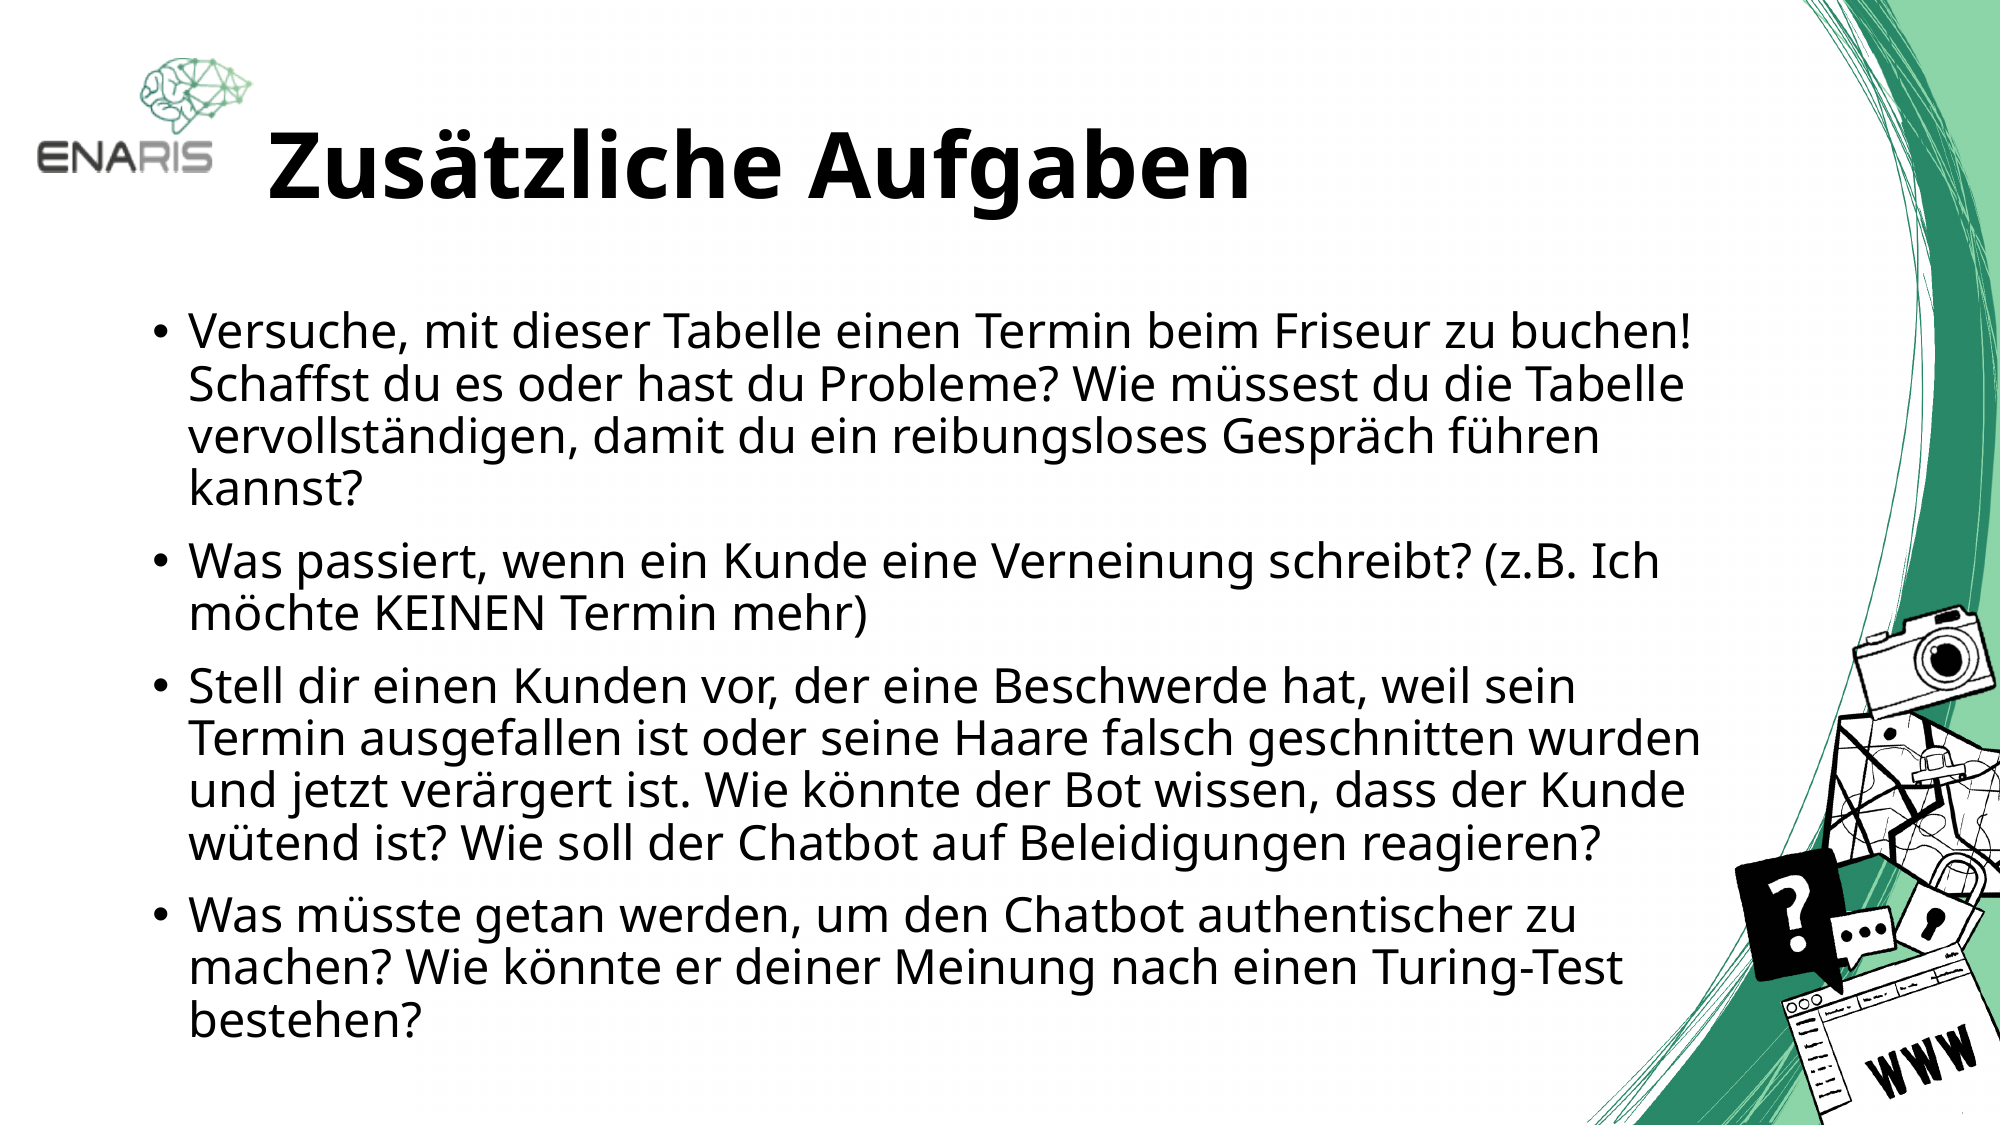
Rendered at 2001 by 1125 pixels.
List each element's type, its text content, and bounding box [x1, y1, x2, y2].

list Versuche, mit dieser Tabelle einen Termin beim Friseur zu buchen! Schaffst du es oder hast du Probleme? Wie müssest du die Tabelle vervollständigen, damit du ein reibungsloses Gespräch führen kannst? Was passiert, wenn ein Kunde eine Verneinung schreibt? (z.B. Ich möchte KEINEN Termin mehr) Stell dir einen Kunden vor, der eine Beschwerde hat, weil sein Termin ausgefallen ist oder seine Haare falsch geschnitten wurden und jetzt verärgert ist. Wie könnte der Bot wissen, dass der Kunde wütend ist? Wie soll der Chatbot auf Beleidigungen reagieren? Was müsste getan werden, um den Chatbot authentischer zu machen? Wie könnte er deiner Meinung nach einen Turing-Test bestehen? [137, 299, 1728, 1109]
picture [408, 0, 2000, 1125]
picture [37, 58, 254, 173]
title Zusätzliche Aufgaben [253, 59, 1863, 278]
